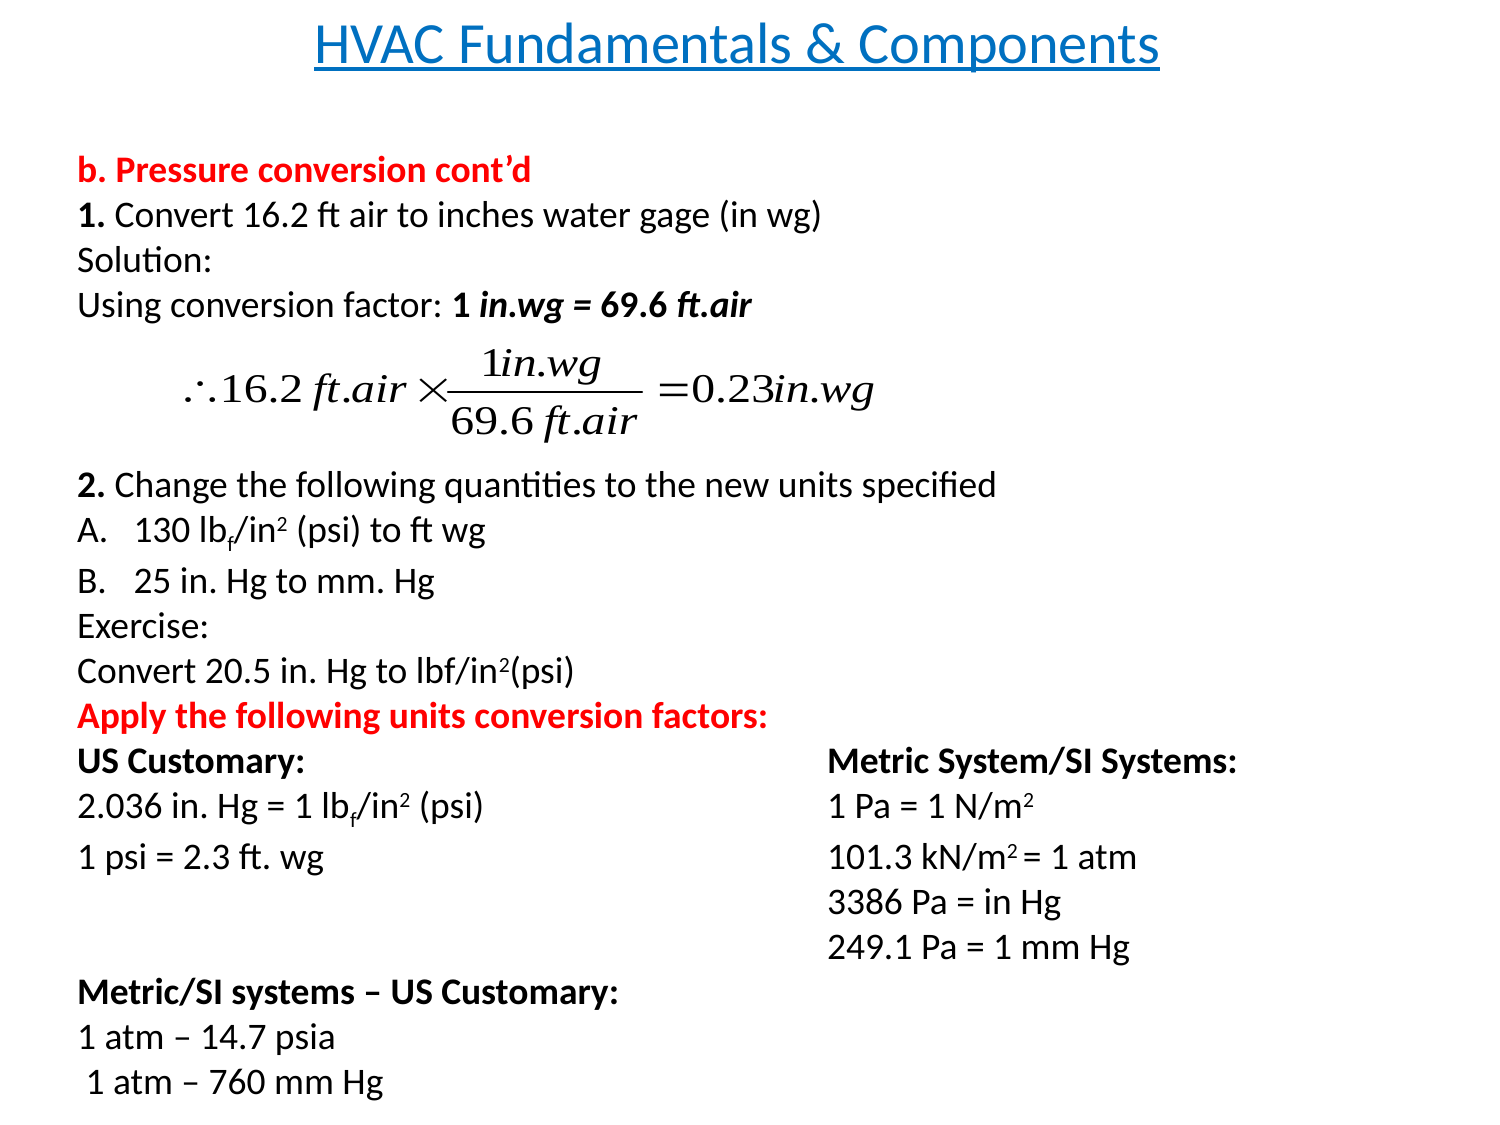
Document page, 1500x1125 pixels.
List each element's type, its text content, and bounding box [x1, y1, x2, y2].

text_box b. Pressure conversion cont’d 1. Convert 16.2 ft air to inches water gage (in wg) Solution: Using conversion factor: 1 in.wg = 69.6 ft.air 2. Change the following quantities to the new units specified 130 lbf/in2 (psi) to ft wg 25 in. Hg to mm. Hg Exercise: Convert 20.5 in. Hg to lbf/in2(psi) Apply the following units conversion factors: US Customary: Metric System/SI Systems: 2.036 in. Hg = 1 lbf/in2 (psi) 1 Pa = 1 N/m2 1 psi = 2.3 ft. wg 101.3 kN/m2 = 1 atm 3386 Pa = in Hg 249.1 Pa = 1 mm Hg Metric/SI systems – US Customary: 1 atm – 14.7 psia 1 atm – 760 mm Hg [62, 137, 1413, 1110]
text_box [179, 337, 888, 451]
title HVAC Fundamentals & Components [62, 0, 1413, 105]
